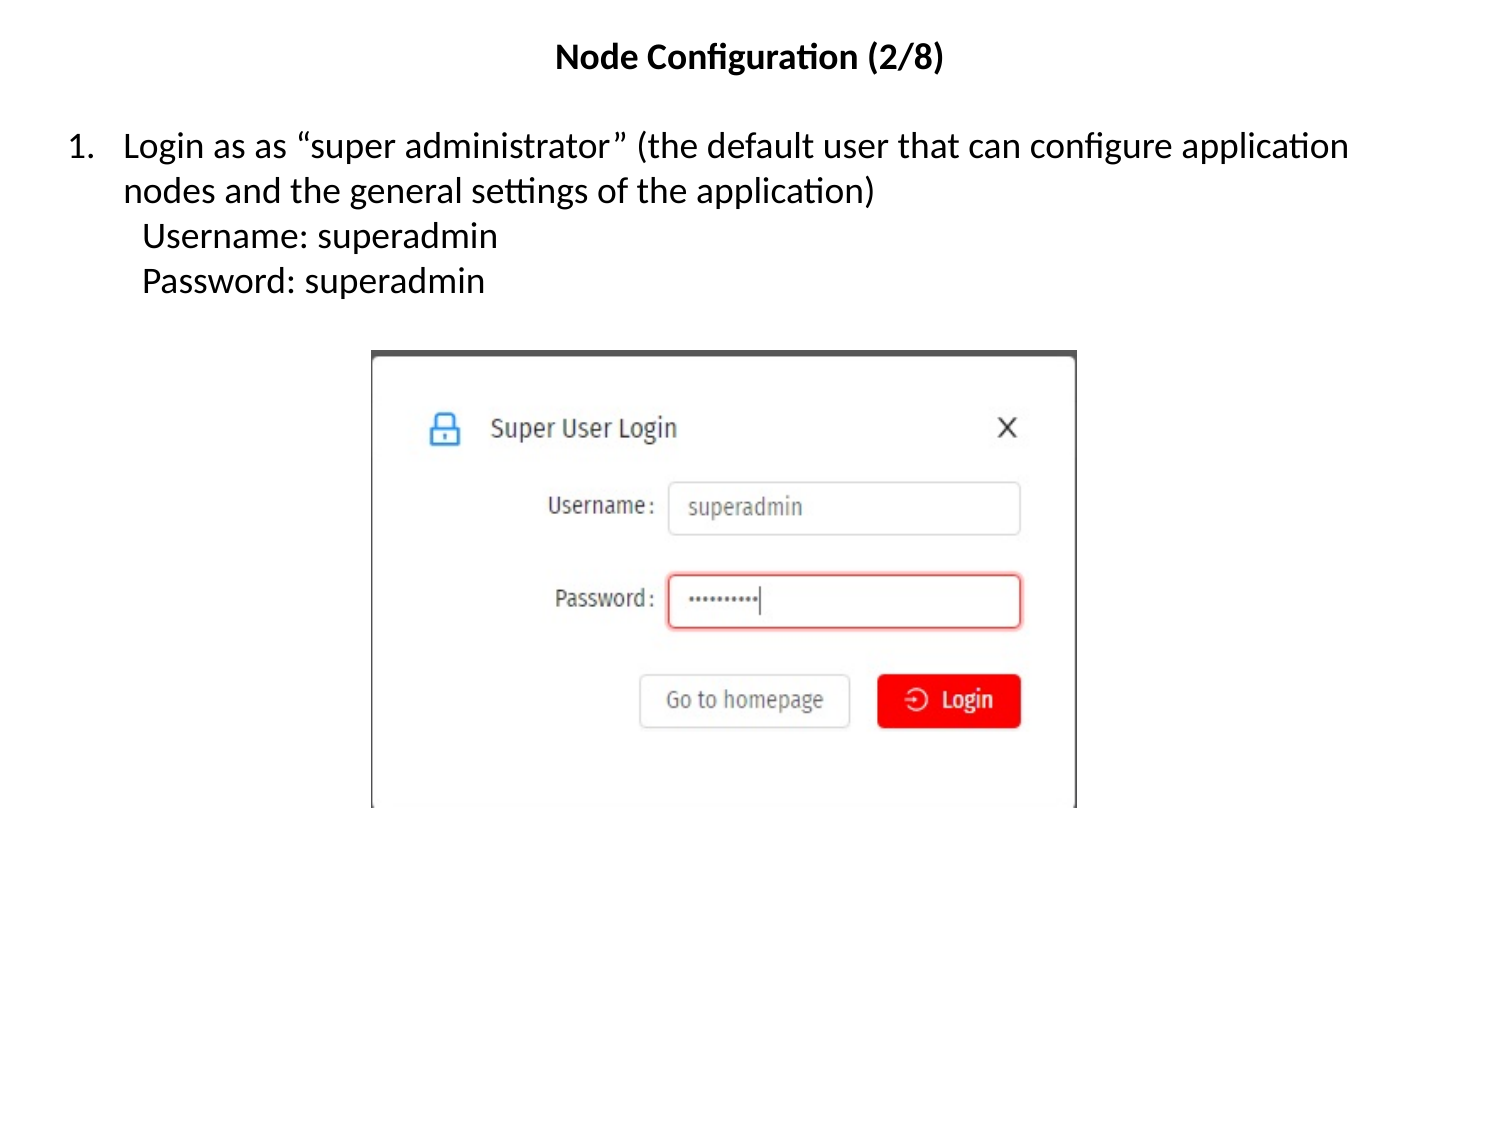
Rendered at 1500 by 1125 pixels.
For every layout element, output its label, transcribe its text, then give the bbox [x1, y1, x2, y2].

text_box Login as as “super administrator” (the default user that can configure application nodes and the general settings of the application) Username: superadmin Password: superadmin [52, 113, 1447, 1125]
picture [371, 350, 1077, 808]
text_box Node Configuration (2/8) [53, 24, 1447, 84]
